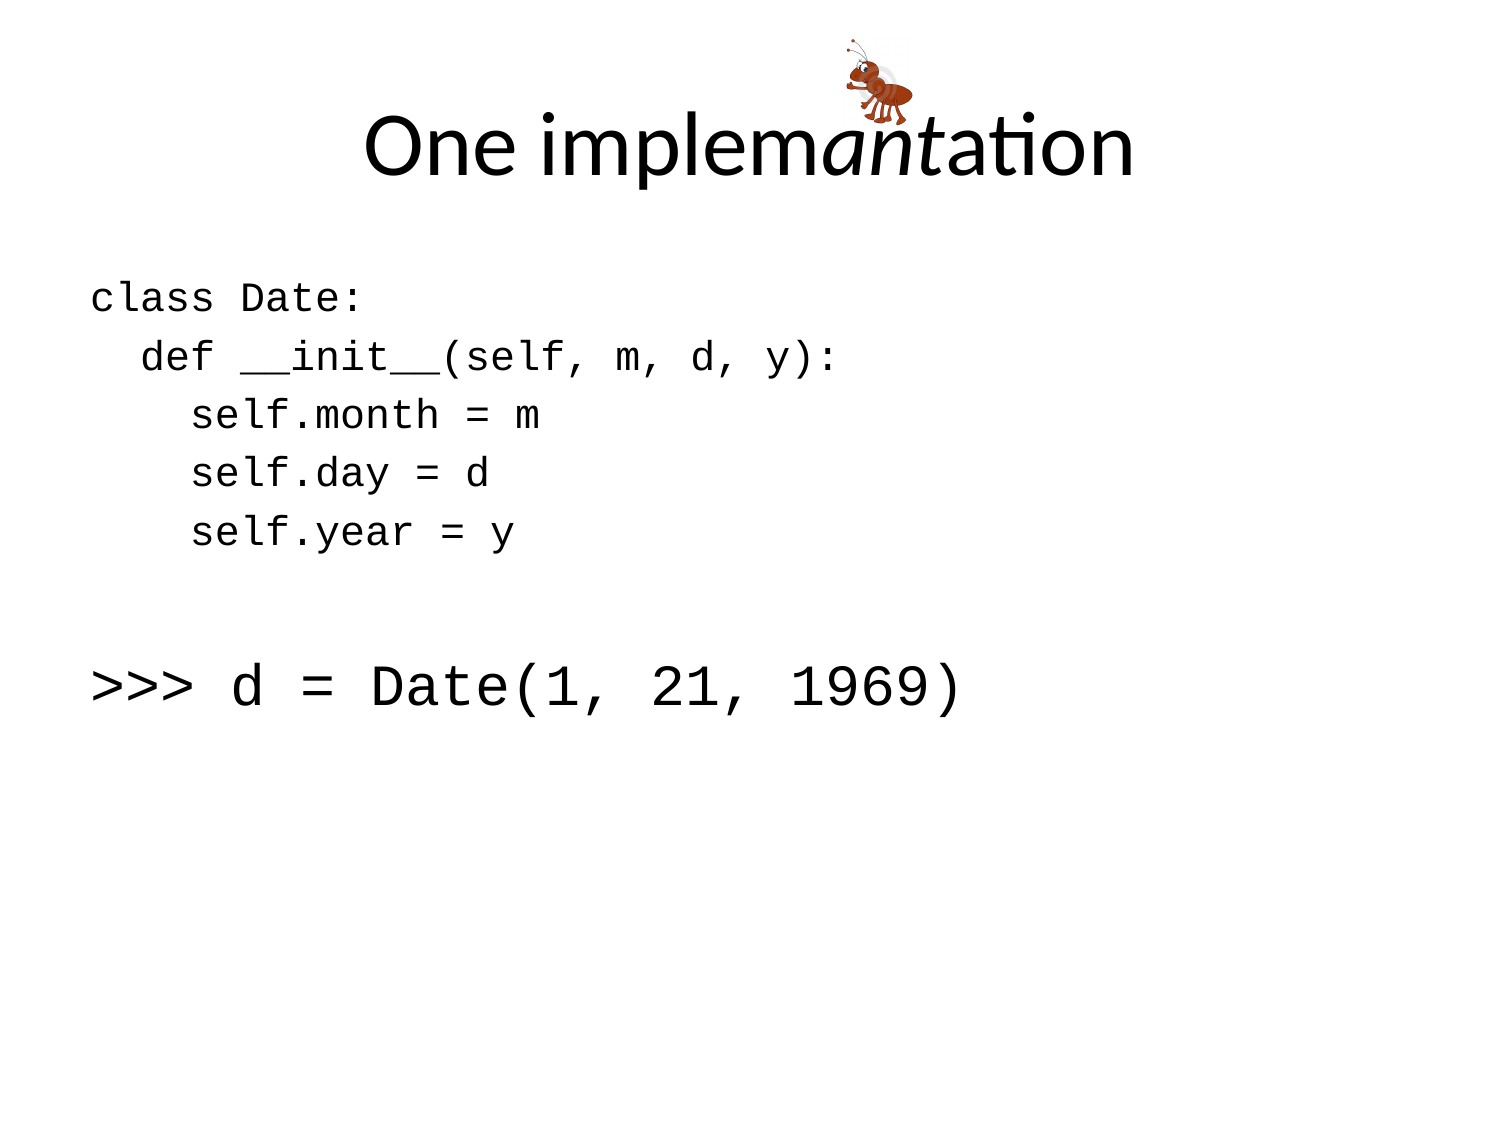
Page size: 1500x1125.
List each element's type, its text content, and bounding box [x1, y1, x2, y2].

picture [844, 36, 914, 127]
title One implemantation [75, 45, 1425, 233]
list class Date: def __init__(self, m, d, y): self.month = m self.day = d self.year = y >>> d = Date(1, 21, 1969) [75, 262, 1425, 1005]
